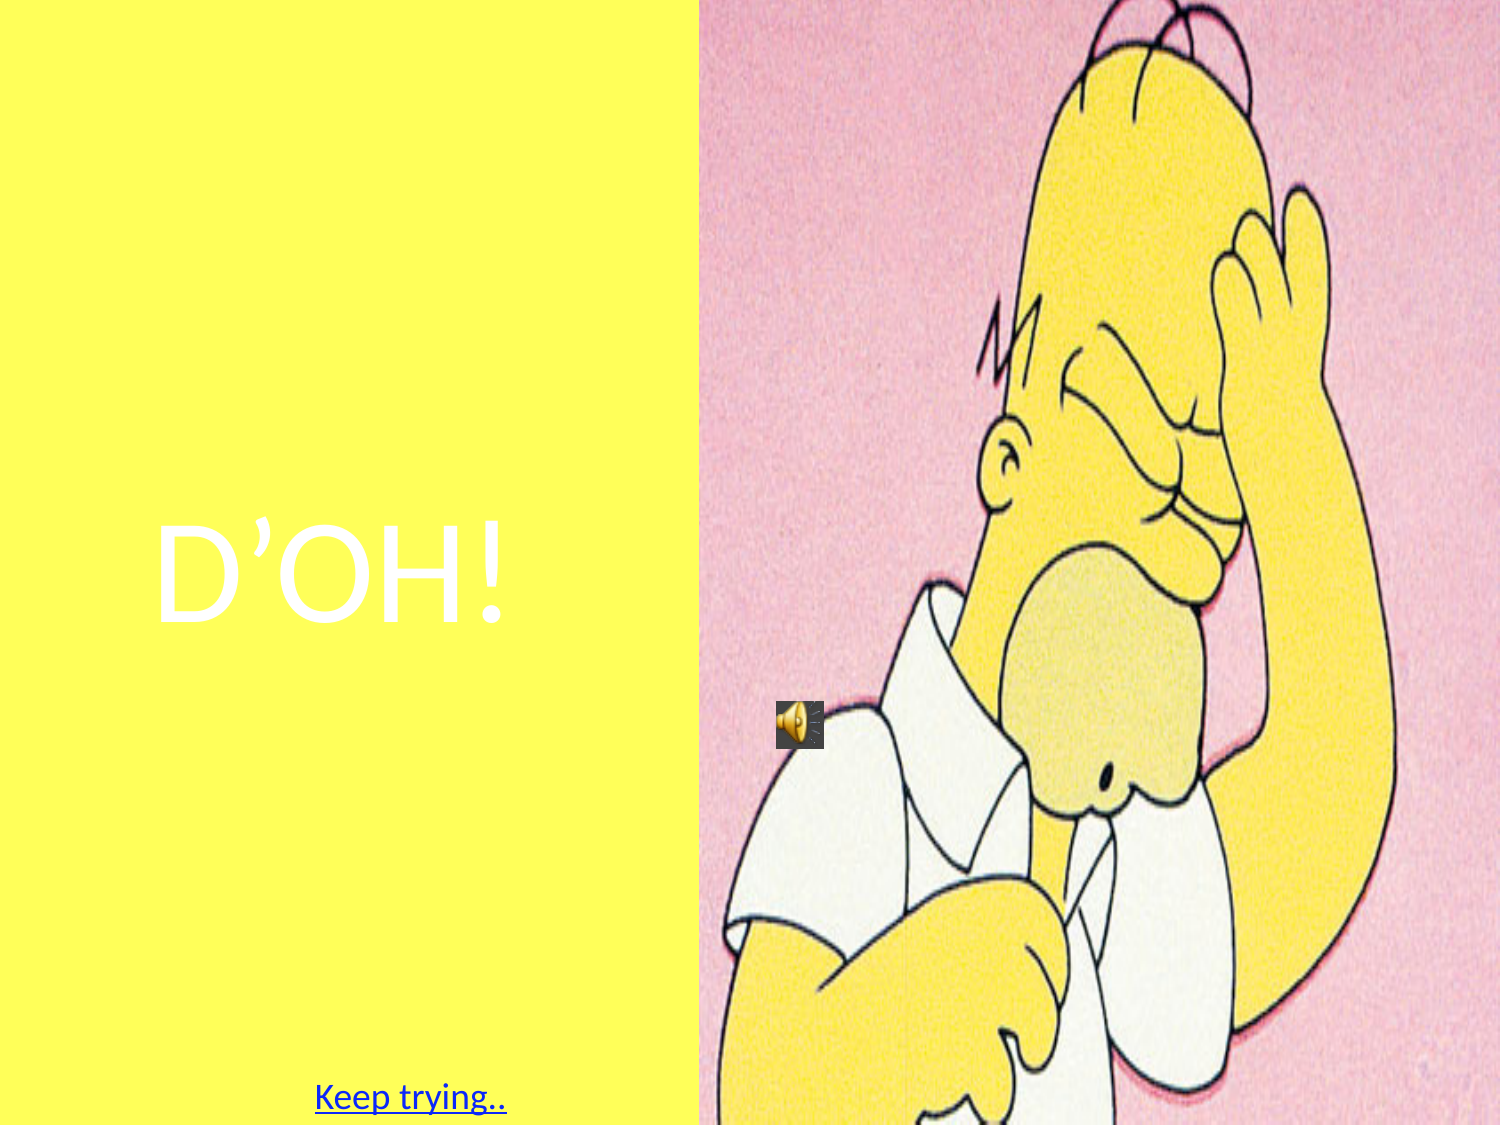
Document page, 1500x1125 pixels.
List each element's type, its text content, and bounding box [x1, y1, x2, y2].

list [699, 0, 1500, 1125]
text_box Keep trying.. [300, 1064, 550, 1125]
picture [774, 699, 826, 751]
title D’OH! [0, 0, 697, 1125]
